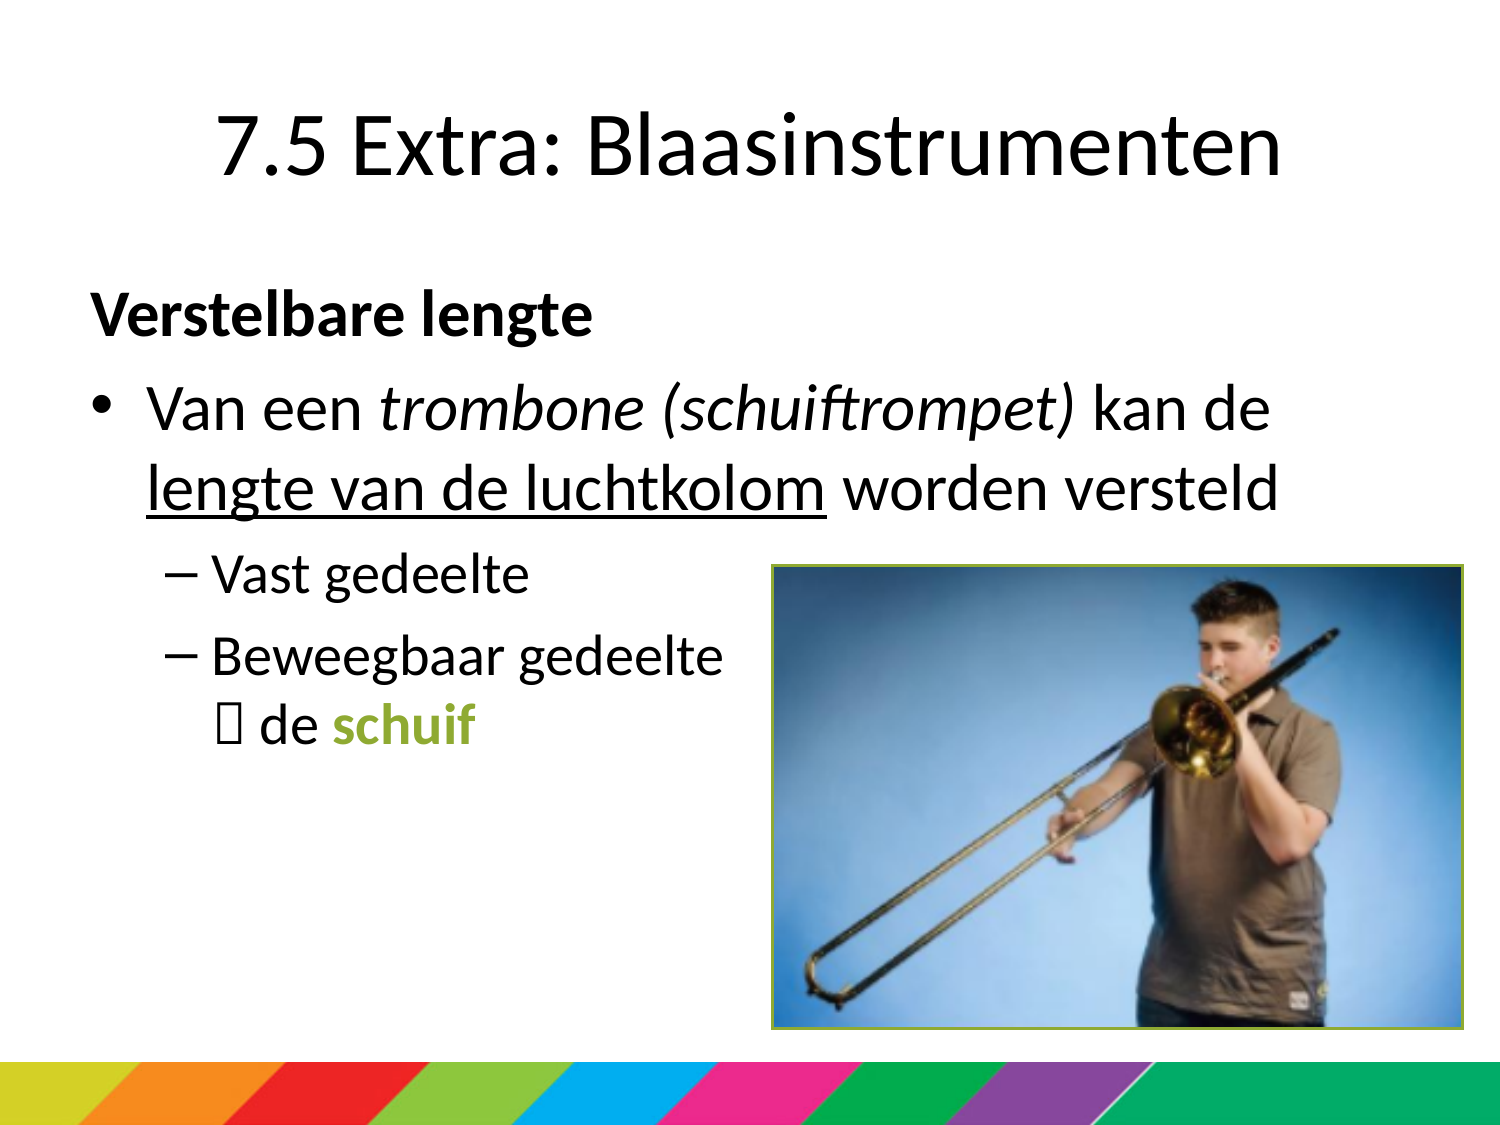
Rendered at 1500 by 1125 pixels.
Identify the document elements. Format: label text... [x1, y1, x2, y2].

picture [773, 566, 1462, 1027]
picture [656, 1062, 1500, 1125]
list Verstelbare lengte Van een trombone (schuiftrompet) kan de lengte van de luchtkolom worden versteld Vast gedeelte Beweegbaar gedeelte  de schuif [75, 262, 1425, 1005]
picture [0, 1062, 574, 1125]
title 7.5 Extra: Blaasinstrumenten [75, 45, 1425, 233]
